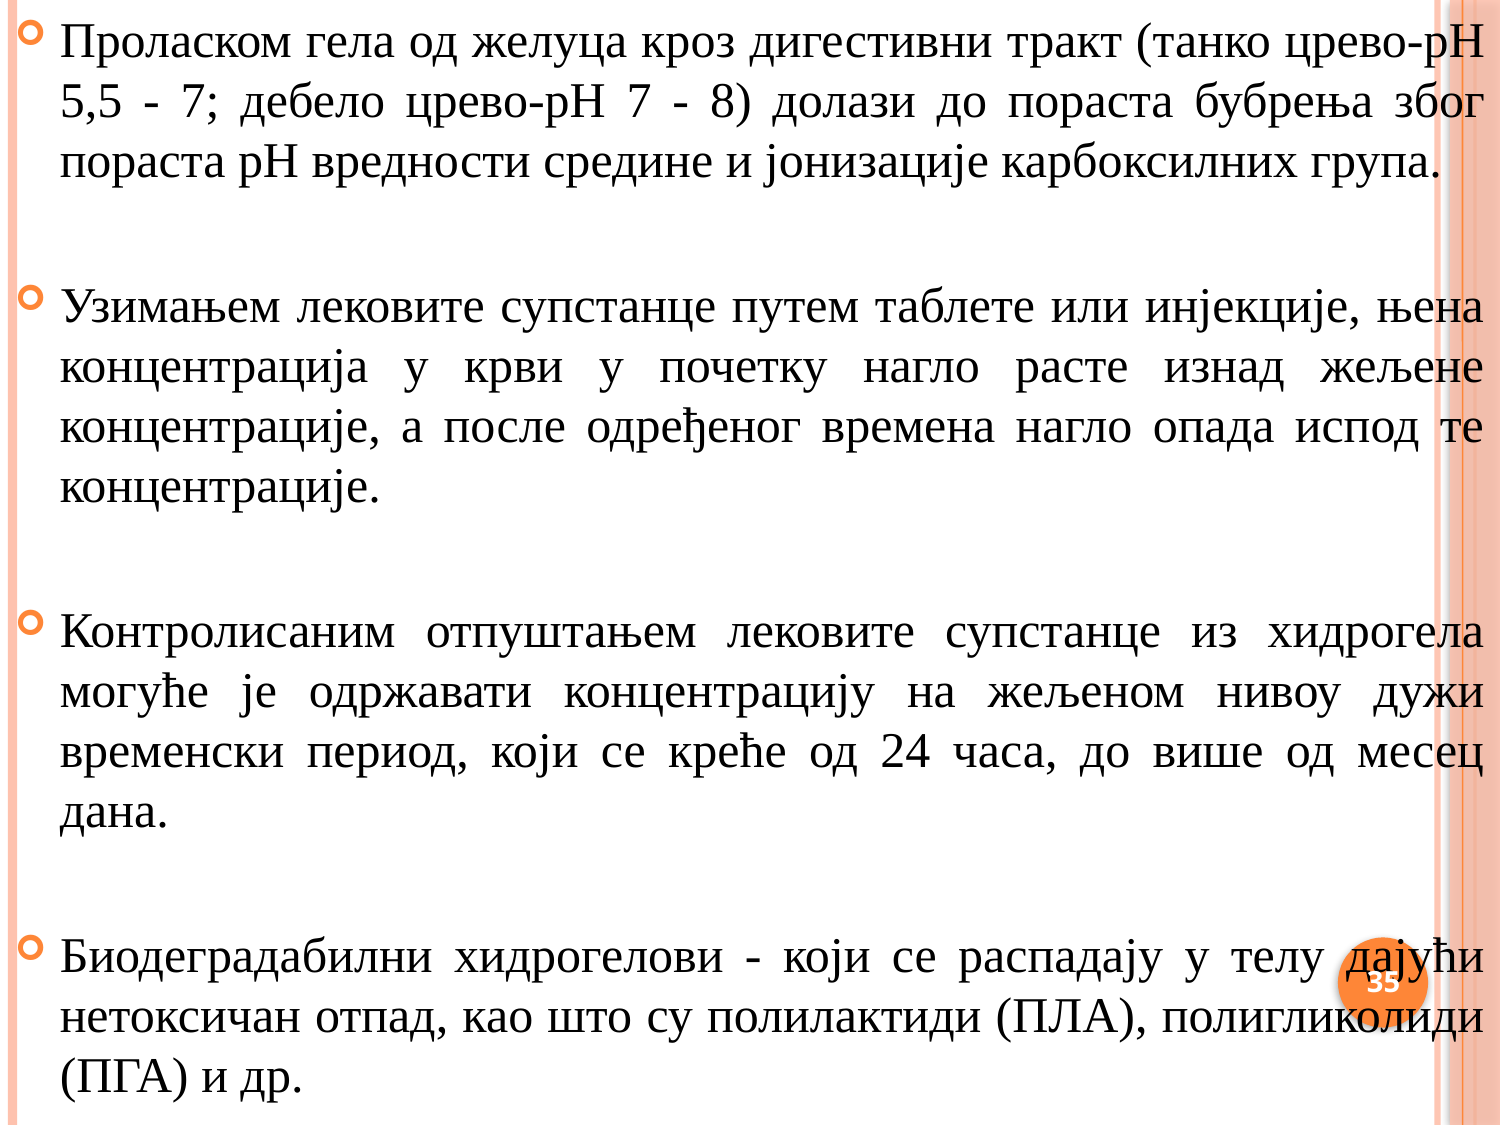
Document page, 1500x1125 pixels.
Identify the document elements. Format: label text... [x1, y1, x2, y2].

list Проласком гела од желуца кроз дигестивни тракт (танко црево-pH 5,5 - 7; дебело црево-pH 7 - 8) долази до пораста бубрења због пораста pH вредности средине и јонизације карбоксилних група. Узимањем лековите супстанце путем таблете или инјекције, њена концентрација у крви у почетку нагло расте изнад жељене концентрације, а после одређеног времена нагло опада испод те концентрације. Контролисаним отпуштањем лековите супстанце из хидрогела могуће је одржавати концентрацију на жељеном нивоу дужи временски период, који се креће од 24 часа, до више од месец дана. Биодеградабилни хидрогелови - који се распадају у телу дајући нетоксичан отпад, као што су полилактиди (ПЛА), полигликолиди (ПГА) и др. [0, 0, 1500, 1125]
slide_number 35 [1333, 940, 1434, 1026]
